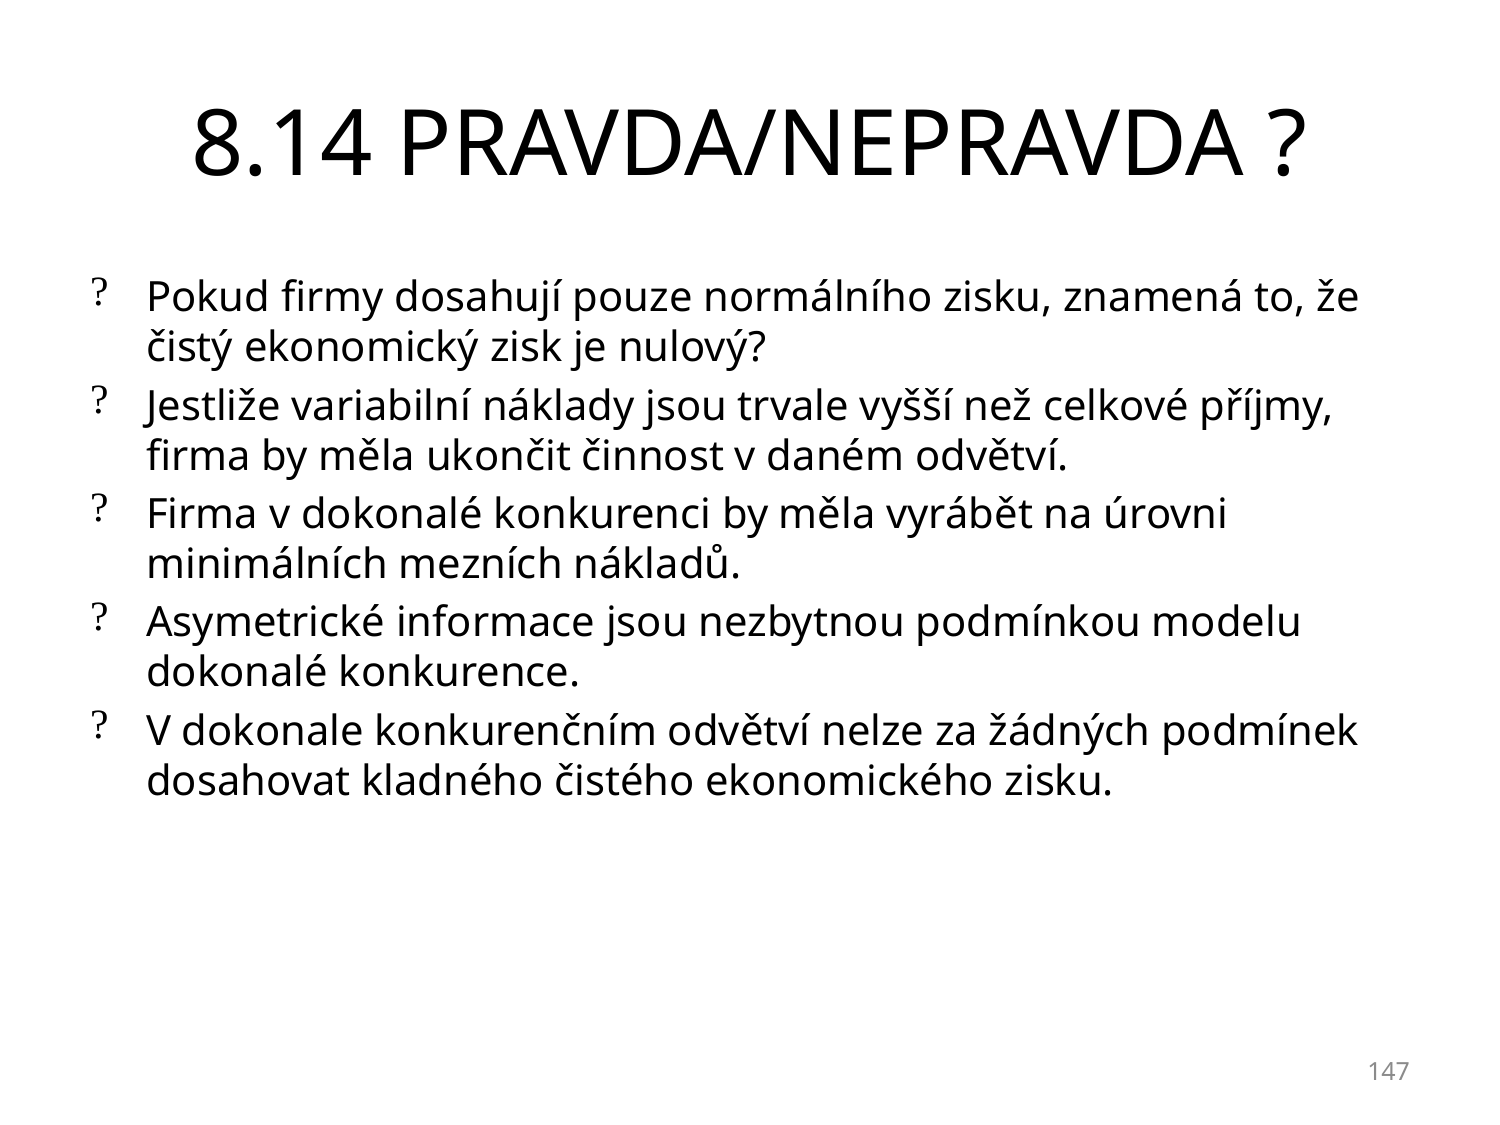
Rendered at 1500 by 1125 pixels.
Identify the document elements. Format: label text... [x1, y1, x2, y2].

list Pokud firmy dosahují pouze normálního zisku, znamená to, že čistý ekonomický zisk je nulový? Jestliže variabilní náklady jsou trvale vyšší než celkové příjmy, firma by měla ukončit činnost v daném odvětví. Firma v dokonalé konkurenci by měla vyrábět na úrovni minimálních mezních nákladů. Asymetrické informace jsou nezbytnou podmínkou modelu dokonalé konkurence. V dokonale konkurenčním odvětví nelze za žádných podmínek dosahovat kladného čistého ekonomického zisku. [75, 262, 1425, 1005]
slide_number 147 [1074, 1042, 1425, 1103]
title 8.14 PRAVDA/NEPRAVDA ? [75, 45, 1425, 233]
